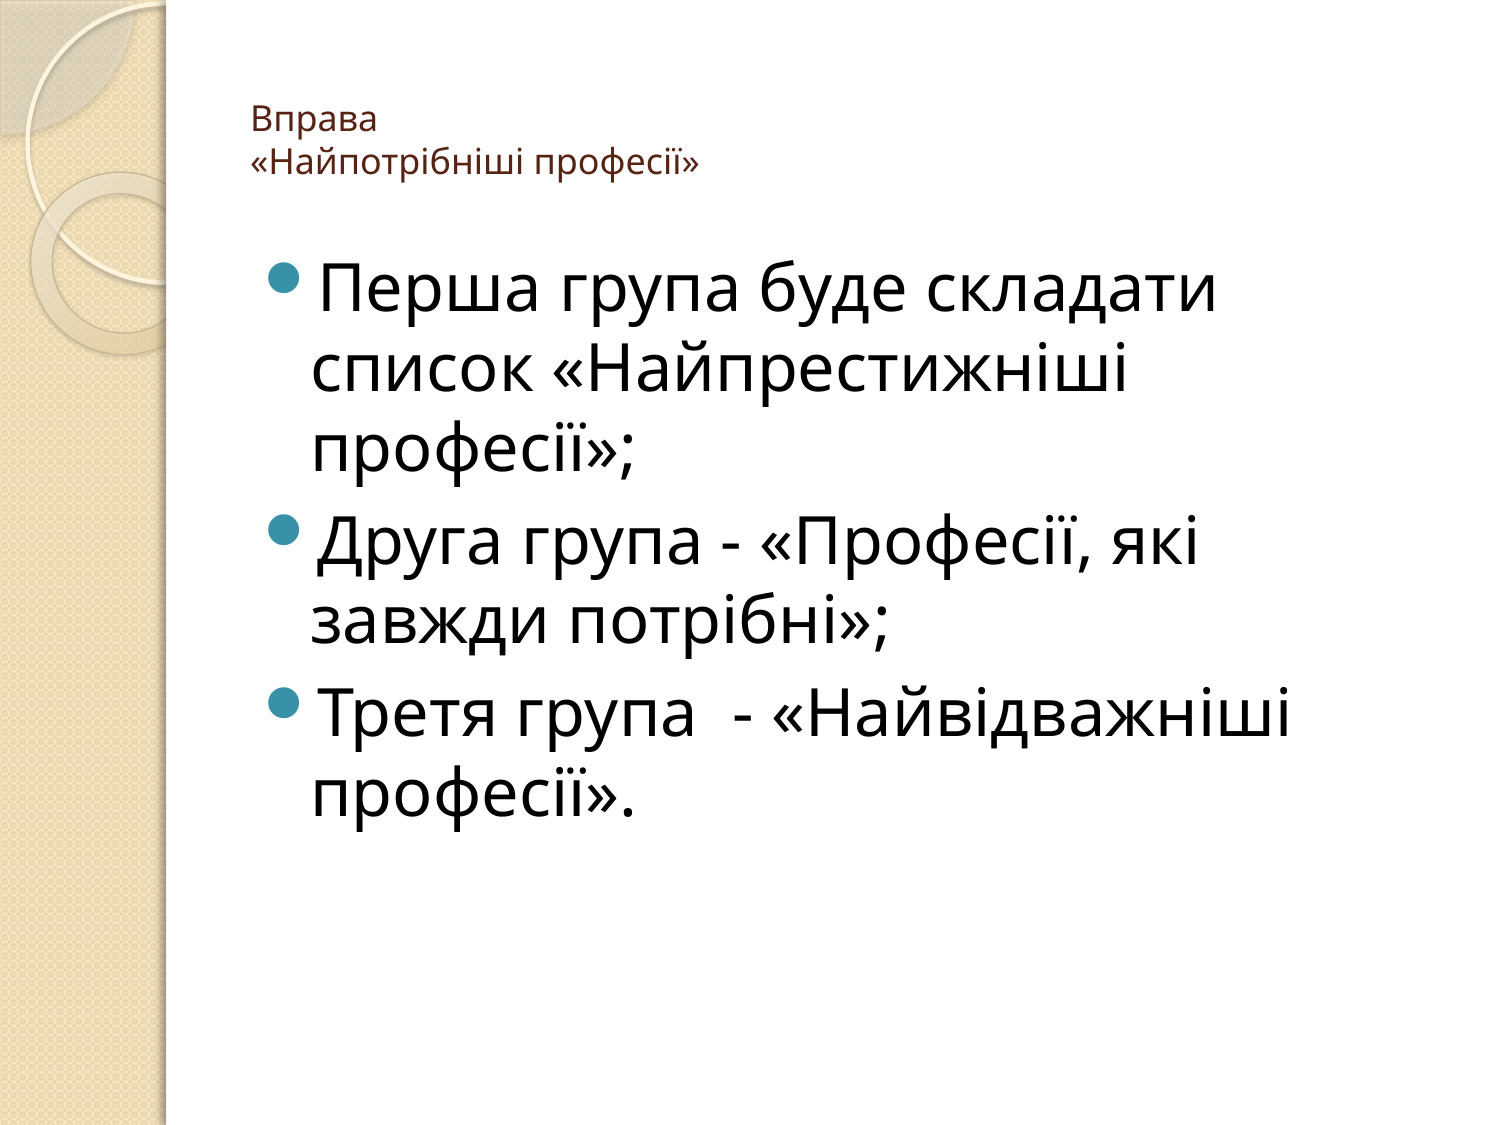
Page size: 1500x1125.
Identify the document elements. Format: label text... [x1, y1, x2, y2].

title Вправа «Найпотрібніші професії» [235, 45, 1466, 233]
list Перша група буде складати список «Найпрестижніші професії»; Друга група - «Професії, які завжди потрібні»; Третя група - «Найвідважніші професії». [235, 237, 1466, 1026]
